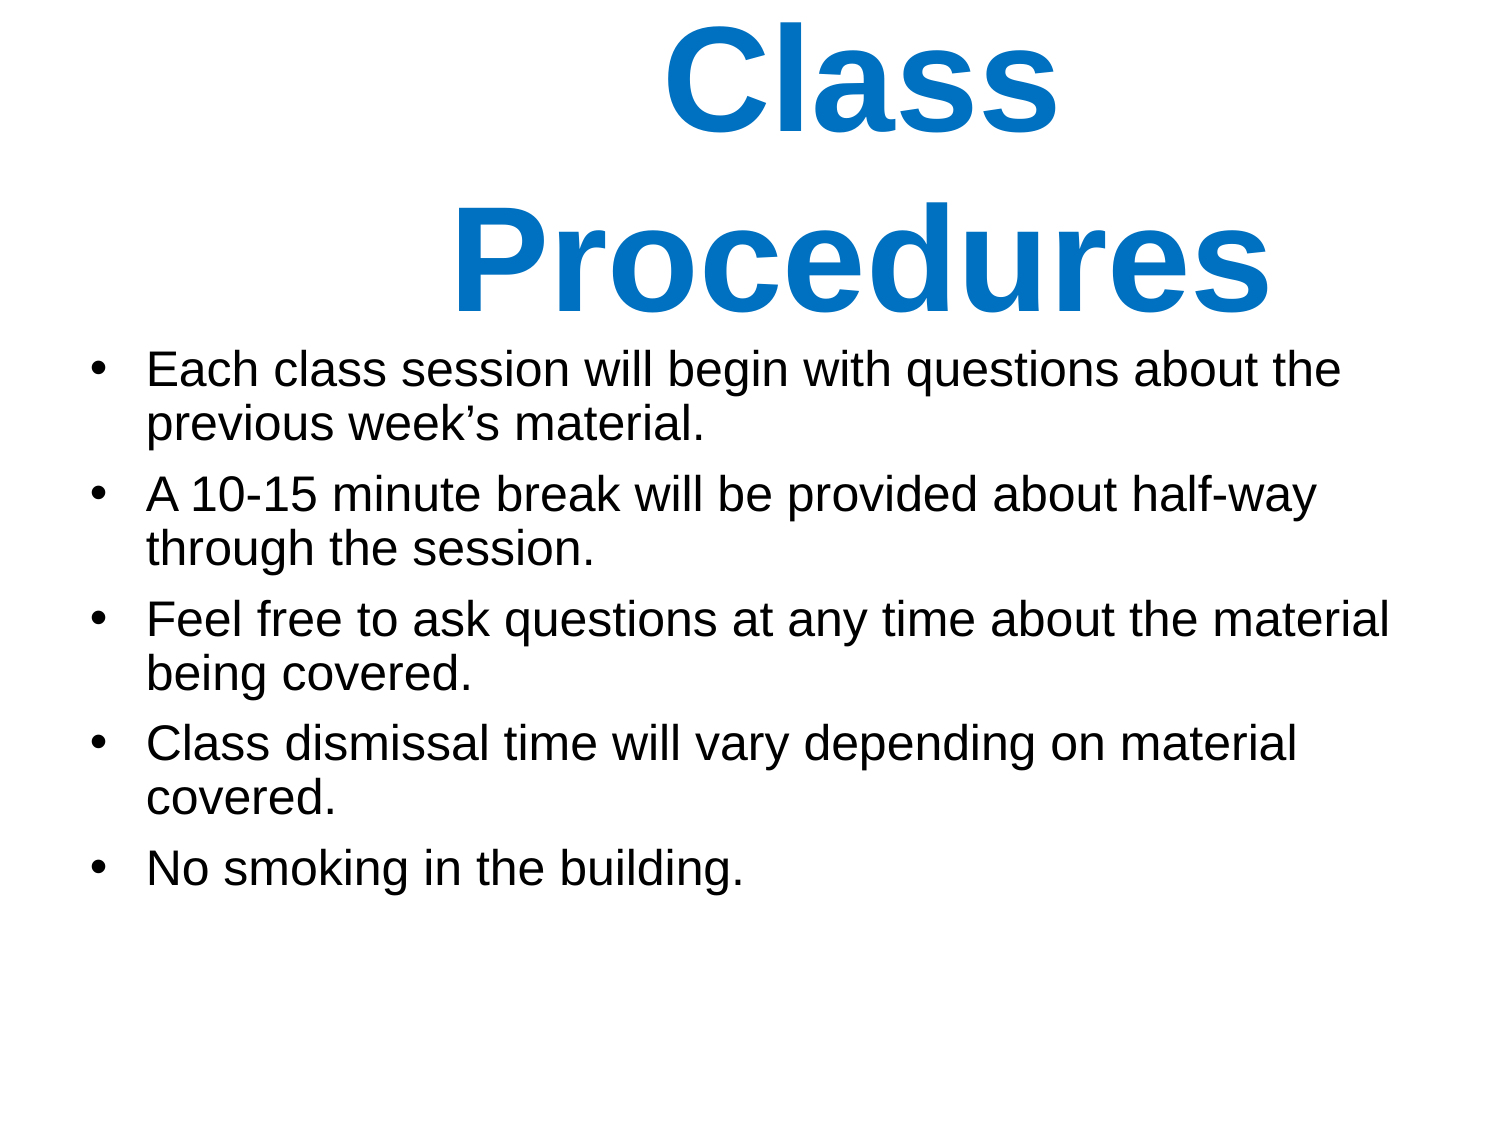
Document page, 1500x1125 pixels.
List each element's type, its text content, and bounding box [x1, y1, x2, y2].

text_box Class Procedures [299, 29, 1425, 293]
text_box Each class session will begin with questions about the previous week’s material. A 10-15 minute break will be provided about half-way through the session. Feel free to ask questions at any time about the material being covered. Class dismissal time will vary depending on material covered. No smoking in the building. [75, 336, 1450, 1087]
